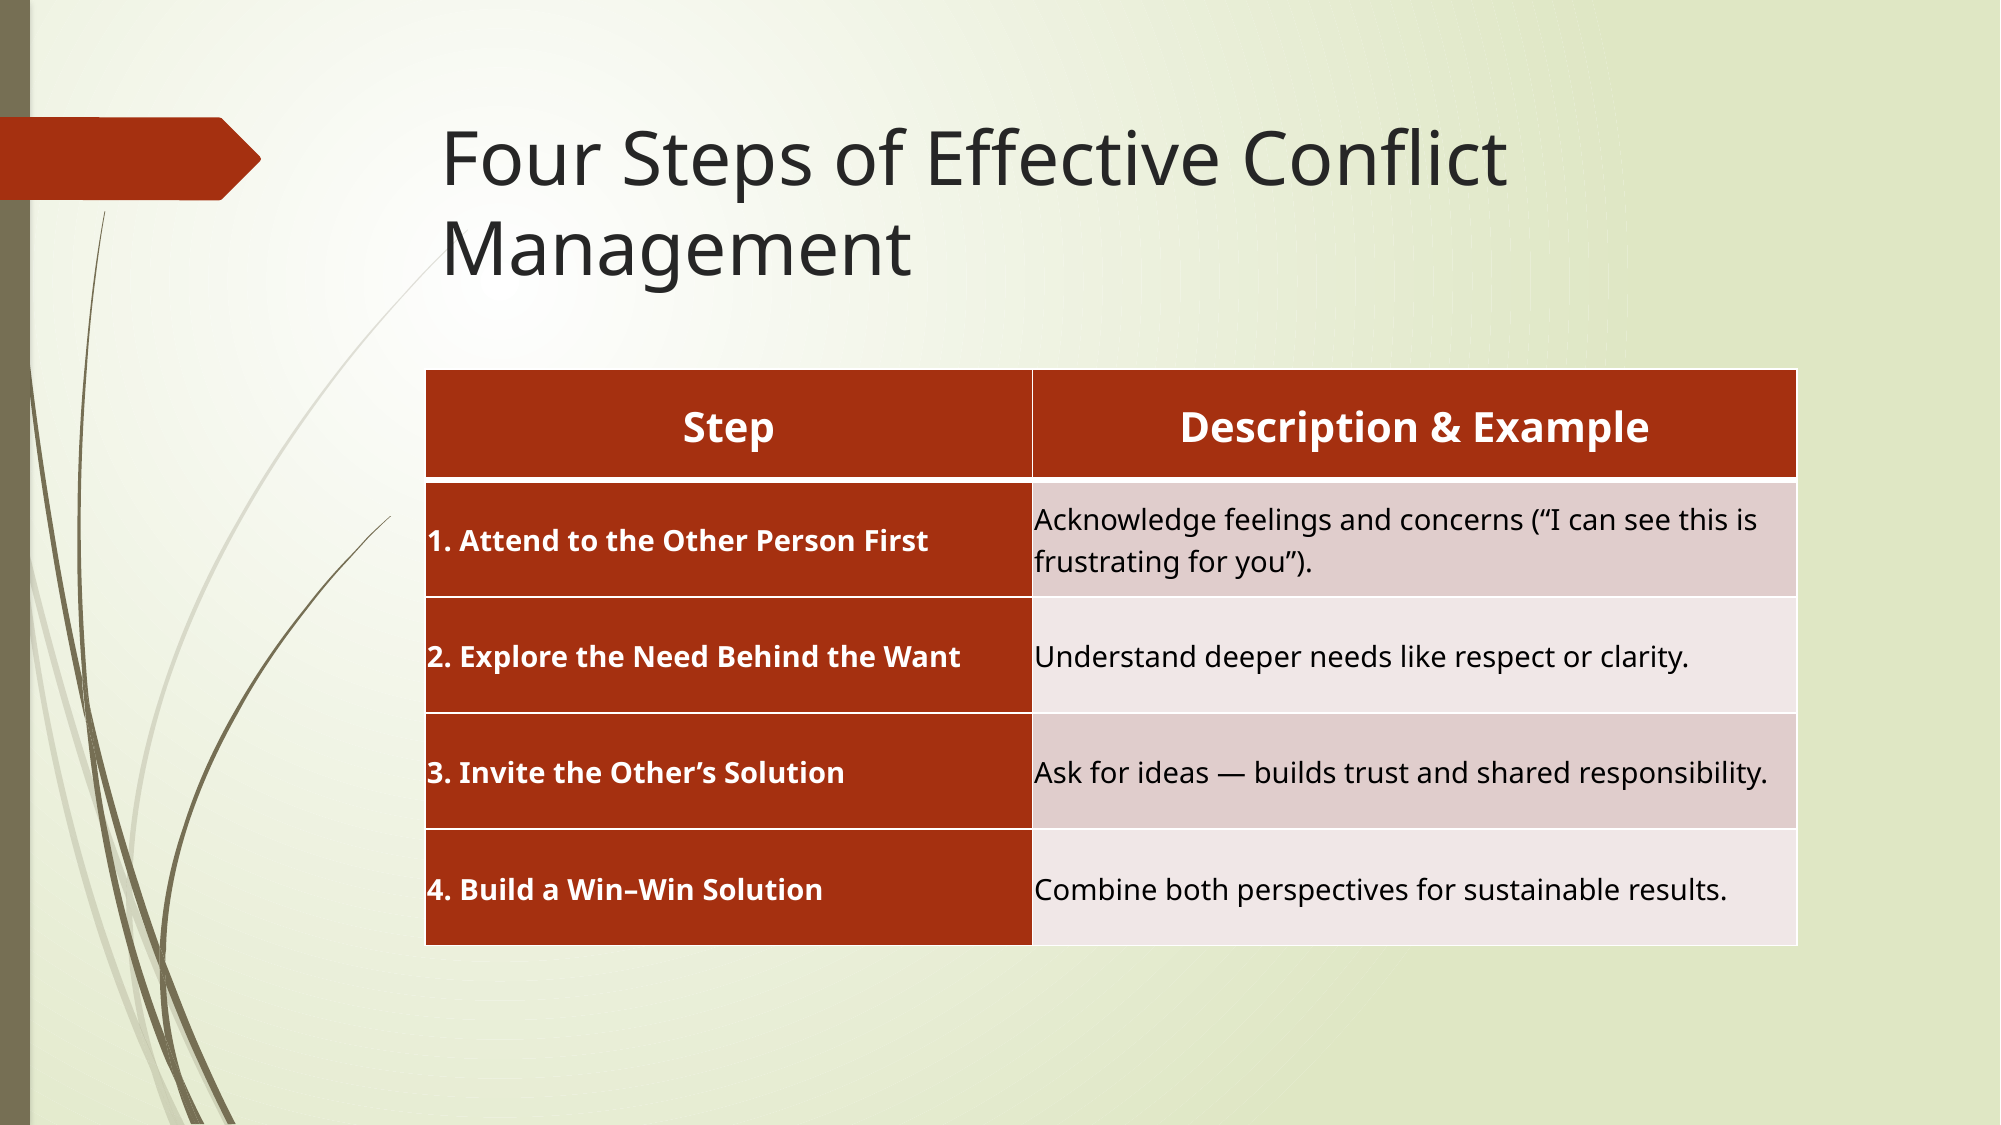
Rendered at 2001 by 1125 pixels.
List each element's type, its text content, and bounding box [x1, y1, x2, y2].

table_header Description & Example [1033, 370, 1796, 477]
title Four Steps of Effective Conflict Management [425, 102, 1888, 313]
table_cell Ask for ideas — builds trust and shared responsibility. [1033, 714, 1796, 828]
table_cell 2. Explore the Need Behind the Want [426, 598, 1032, 712]
table_cell Understand deeper needs like respect or clarity. [1033, 598, 1796, 712]
table_header Step [426, 370, 1032, 477]
table_cell 1. Attend to the Other Person First [426, 483, 1032, 596]
table_cell Combine both perspectives for sustainable results. [1033, 830, 1796, 945]
table_cell Acknowledge feelings and concerns (“I can see this is frustrating for you”). [1033, 483, 1796, 596]
table_cell 3. Invite the Other’s Solution [426, 714, 1032, 828]
table_cell 4. Build a Win–Win Solution [426, 830, 1032, 945]
